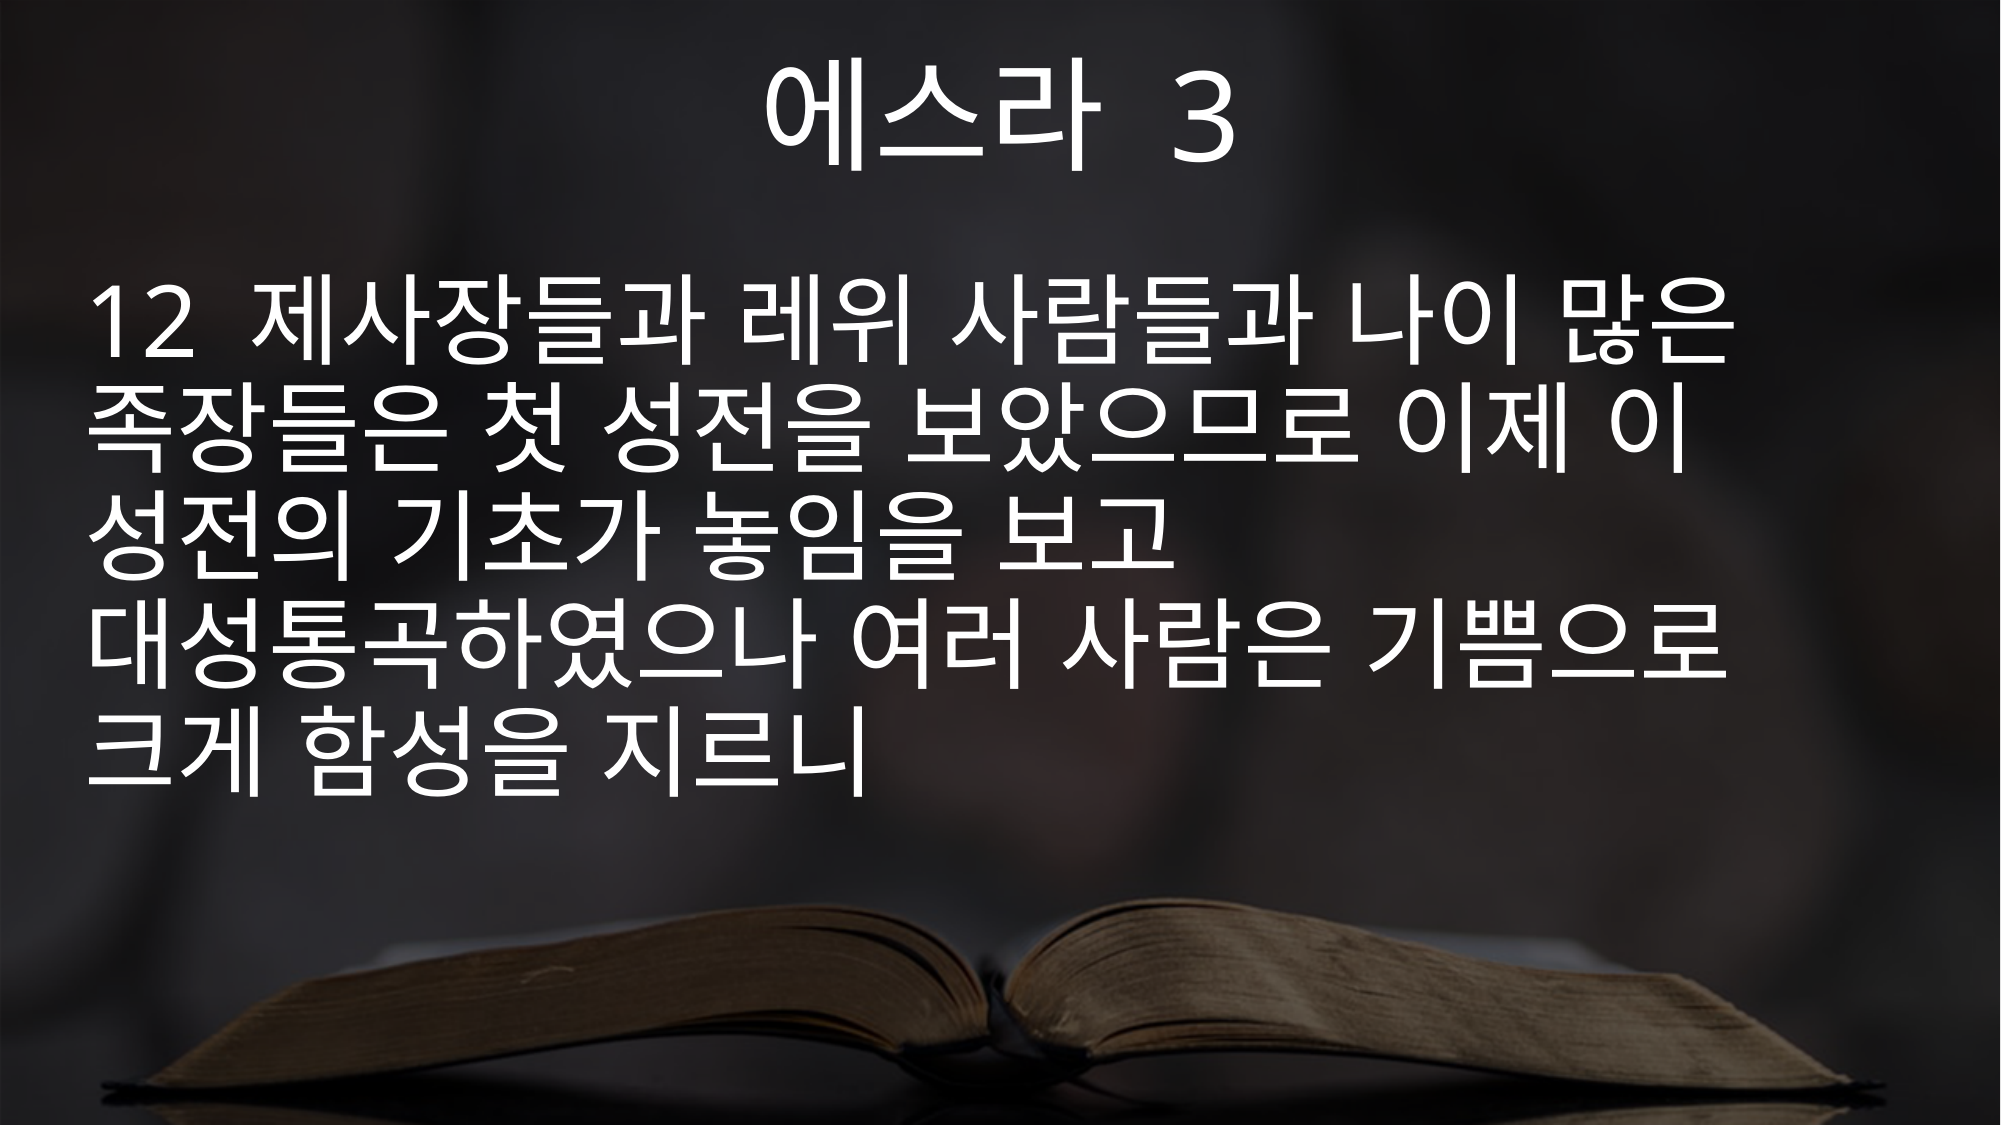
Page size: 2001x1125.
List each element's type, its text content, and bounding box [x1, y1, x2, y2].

footer 에스라 3 [0, 32, 2000, 192]
list 12 제사장들과 레위 사람들과 나이 많은 족장들은 첫 성전을 보았으므로 이제 이 성전의 기초가 놓임을 보고 대성통곡하였으나 여러 사람은 기쁨으로 크게 함성을 지르니 [69, 263, 1953, 423]
picture [0, 0, 2001, 1125]
